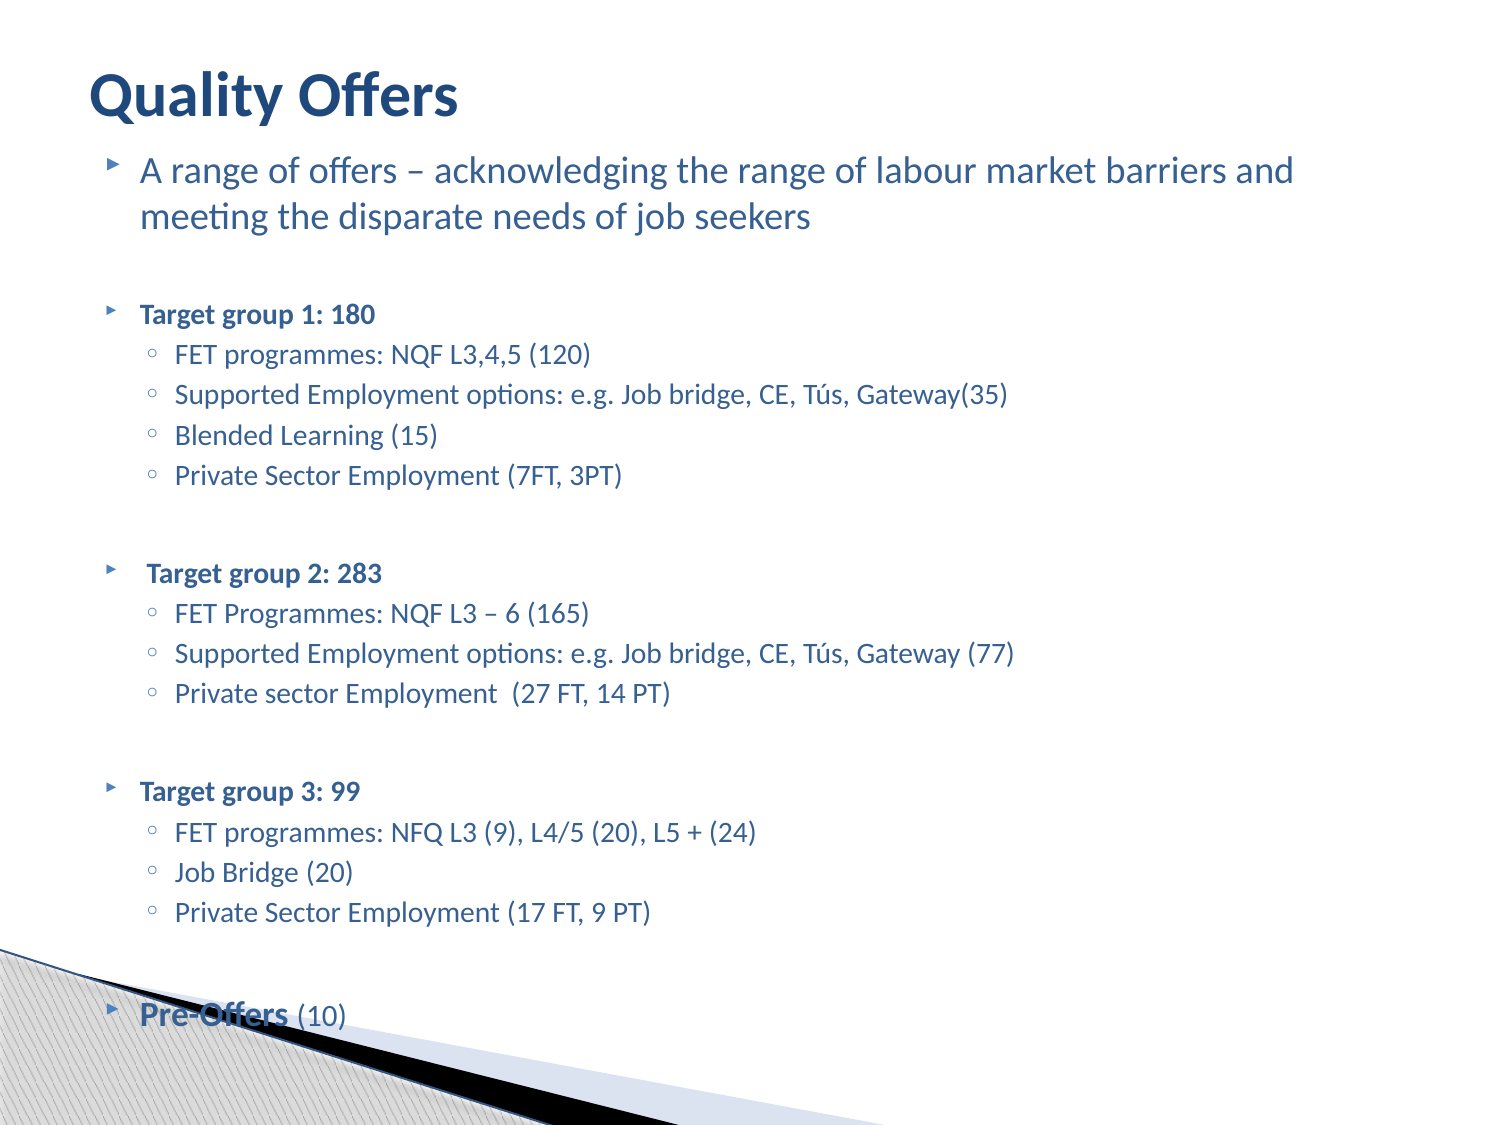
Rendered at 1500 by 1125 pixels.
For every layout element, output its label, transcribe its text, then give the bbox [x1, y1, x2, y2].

list A range of offers – acknowledging the range of labour market barriers and meeting the disparate needs of job seekers Target group 1: 180 FET programmes: NQF L3,4,5 (120) Supported Employment options: e.g. Job bridge, CE, Tús, Gateway(35) Blended Learning (15) Private Sector Employment (7FT, 3PT) Target group 2: 283 FET Programmes: NQF L3 – 6 (165) Supported Employment options: e.g. Job bridge, CE, Tús, Gateway (77) Private sector Employment (27 FT, 14 PT) Target group 3: 99 FET programmes: NFQ L3 (9), L4/5 (20), L5 + (24) Job Bridge (20) Private Sector Employment (17 FT, 9 PT) Pre-Offers (10) [75, 138, 1425, 1047]
title Quality Offers [75, 45, 1425, 138]
